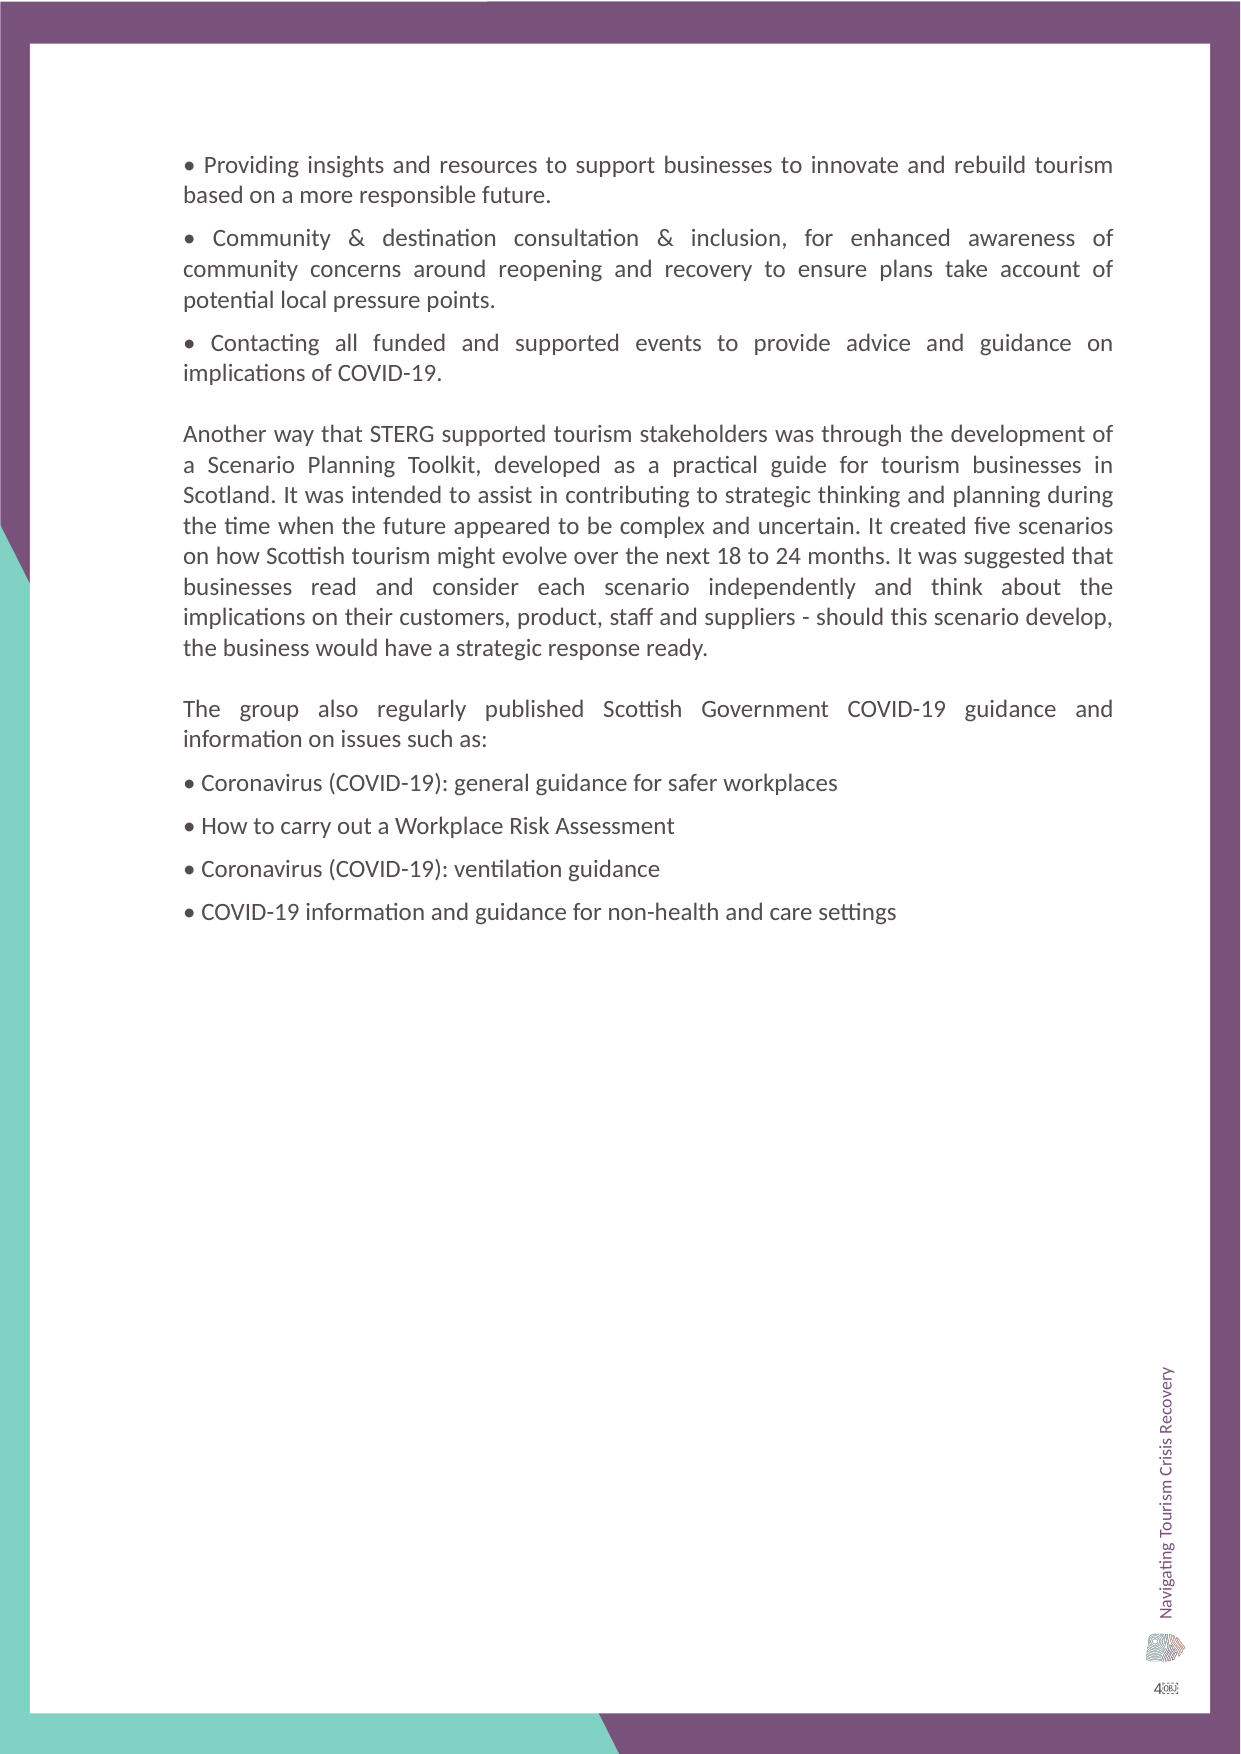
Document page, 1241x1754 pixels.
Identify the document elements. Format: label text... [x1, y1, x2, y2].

picture [1142, 1631, 1189, 1667]
list • Providing insights and resources to support businesses to innovate and rebuild tourism based on a more responsible future. • Community & destination consultation & inclusion, for enhanced awareness of community concerns around reopening and recovery to ensure plans take account of potential local pressure points. • Contacting all funded and supported events to provide advice and guidance on implications of COVID-19. Another way that STERG supported tourism stakeholders was through the development of a Scenario Planning Toolkit, developed as a practical guide for tourism businesses in Scotland. It was intended to assist in contributing to strategic thinking and planning during the time when the future appeared to be complex and uncertain. It created five scenarios on how Scottish tourism might evolve over the next 18 to 24 months. It was suggested that businesses read and consider each scenario independently and think about the implications on their customers, product, staff and suppliers - should this scenario develop, the business would have a strategic response ready. The group also regularly published Scottish Government COVID-19 guidance and information on issues such as: • Coronavirus (COVID-19): general guidance for safer workplaces • How to carry out a Workplace Risk Assessment • Coronavirus (COVID-19): ventilation guidance • COVID-19 information and guidance for non-health and care settings [168, 97, 1131, 1703]
